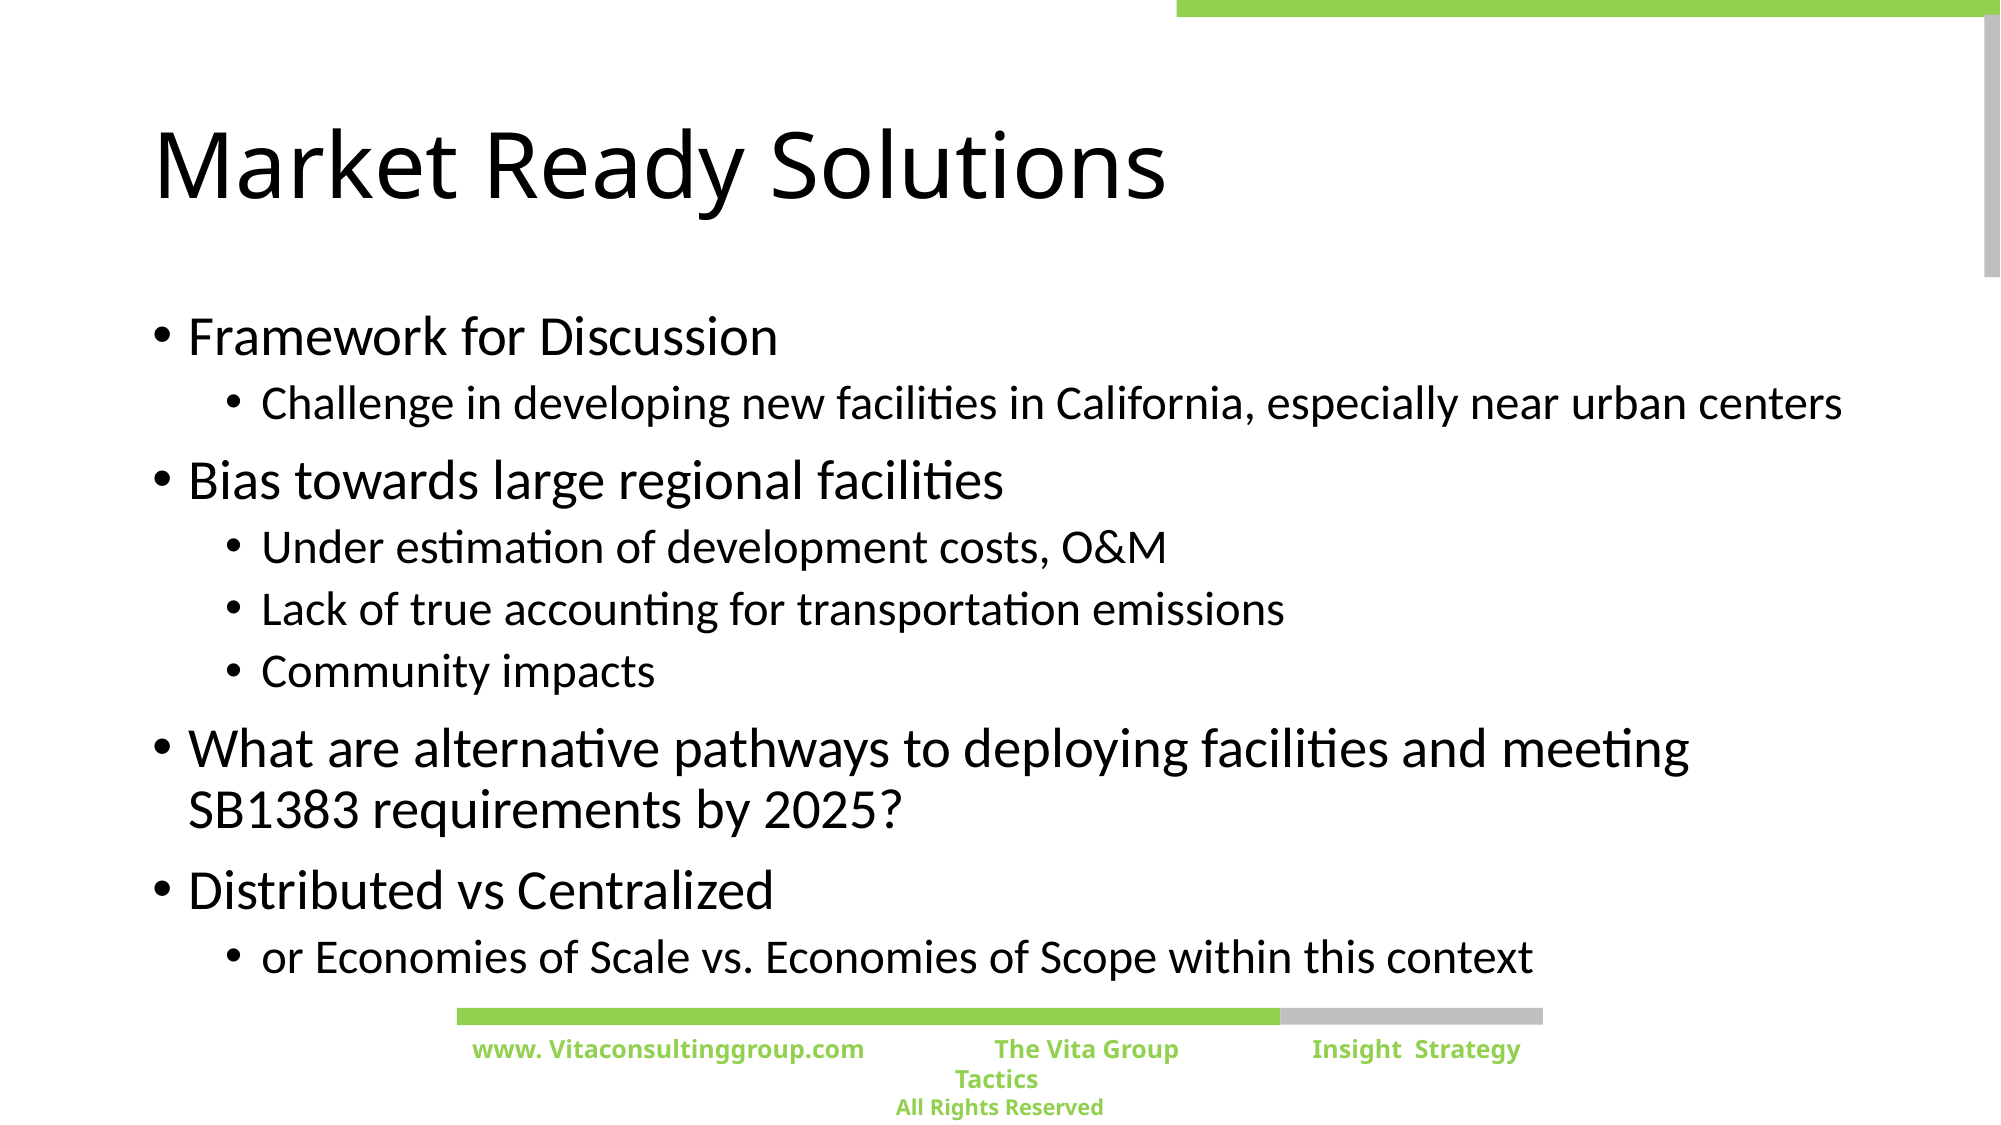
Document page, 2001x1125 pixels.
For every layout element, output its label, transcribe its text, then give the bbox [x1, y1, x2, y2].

text_box [1176, 0, 2000, 18]
text_box [1983, 14, 2000, 278]
title Market Ready Solutions [137, 59, 1863, 278]
list Framework for Discussion Challenge in developing new facilities in California, especially near urban centers Bias towards large regional facilities Under estimation of development costs, O&M Lack of true accounting for transportation emissions Community impacts What are alternative pathways to deploying facilities and meeting SB1383 requirements by 2025? Distributed vs Centralized or Economies of Scale vs. Economies of Scope within this context [137, 299, 1863, 1014]
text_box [456, 1007, 1543, 1026]
footer www. Vitaconsultinggroup.com The Vita Group Insight Strategy Tactics All Rights Reserved [419, 1059, 1581, 1125]
